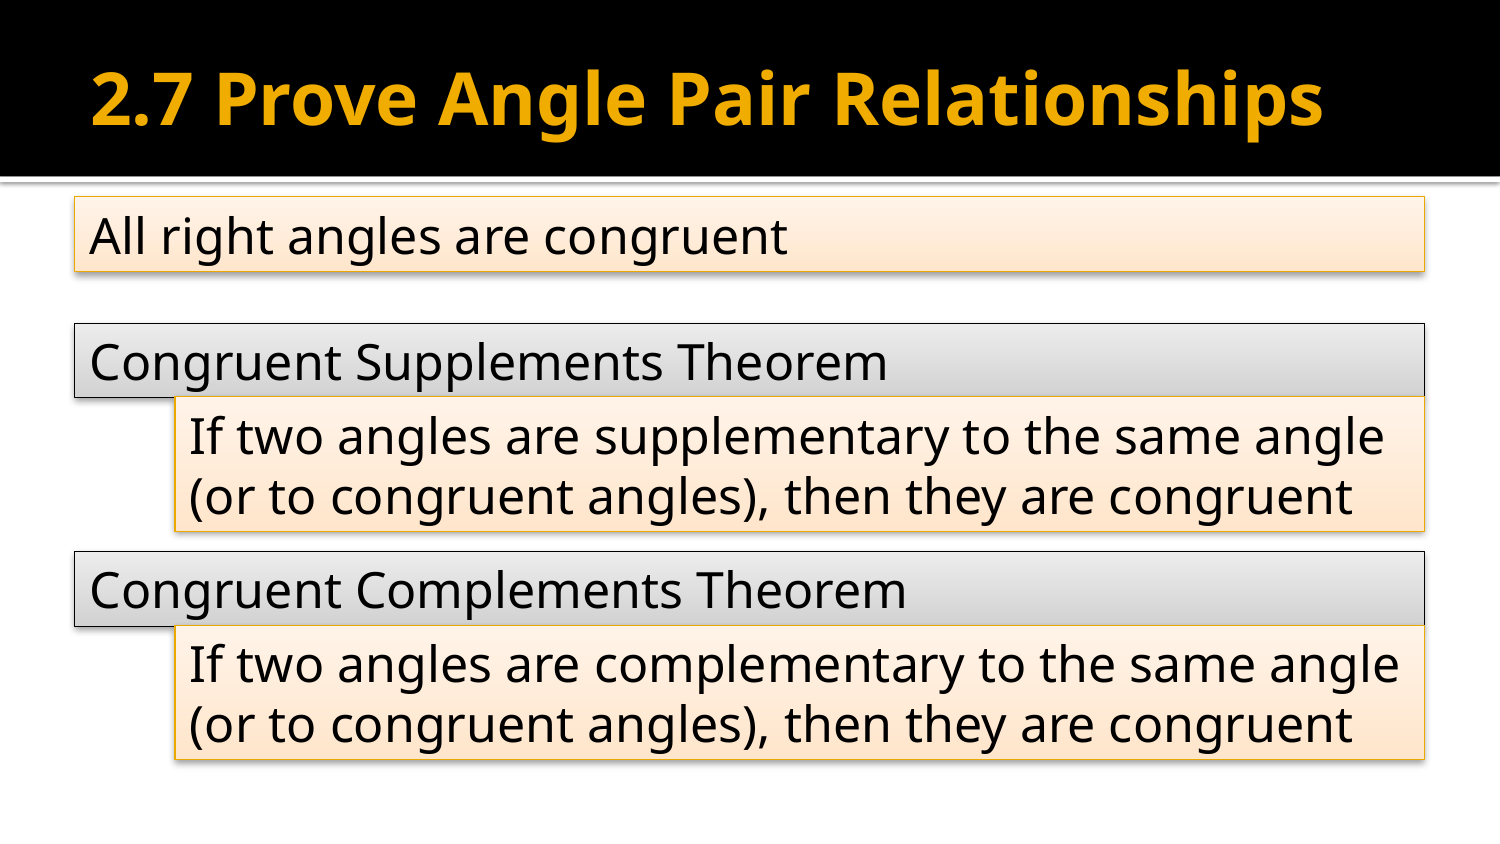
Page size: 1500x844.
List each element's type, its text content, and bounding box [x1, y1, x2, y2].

text_box If two angles are supplementary to the same angle (or to congruent angles), then they are congruent [174, 396, 1425, 532]
title 2.7 Prove Angle Pair Relationships [75, 19, 1425, 174]
text_box Congruent Complements Theorem [74, 551, 1425, 627]
text_box Congruent Supplements Theorem [74, 323, 1425, 398]
text_box All right angles are congruent [74, 196, 1425, 272]
text_box If two angles are complementary to the same angle (or to congruent angles), then they are congruent [174, 625, 1425, 760]
